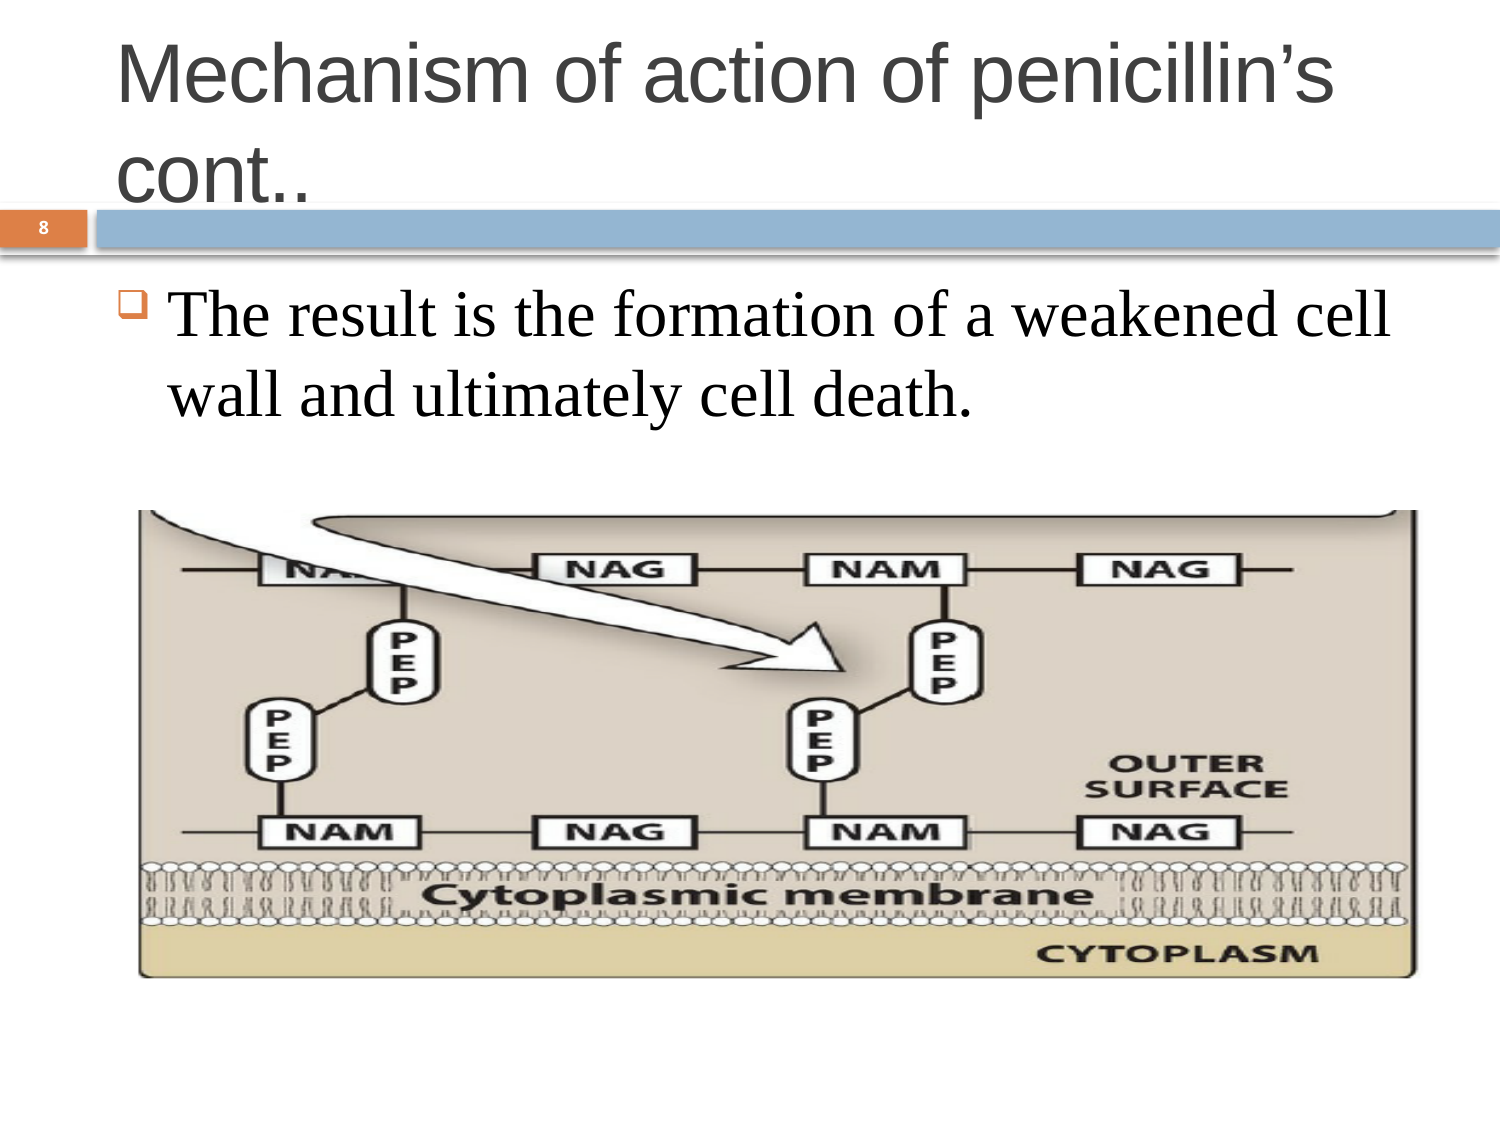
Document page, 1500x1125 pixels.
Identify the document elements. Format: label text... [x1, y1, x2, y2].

picture [120, 510, 1438, 983]
list The result is the formation of a weakened cell wall and ultimately cell death. [100, 262, 1438, 1000]
slide_number 8 [0, 208, 88, 249]
title Mechanism of action of penicillin’s cont.. [100, 37, 1438, 200]
